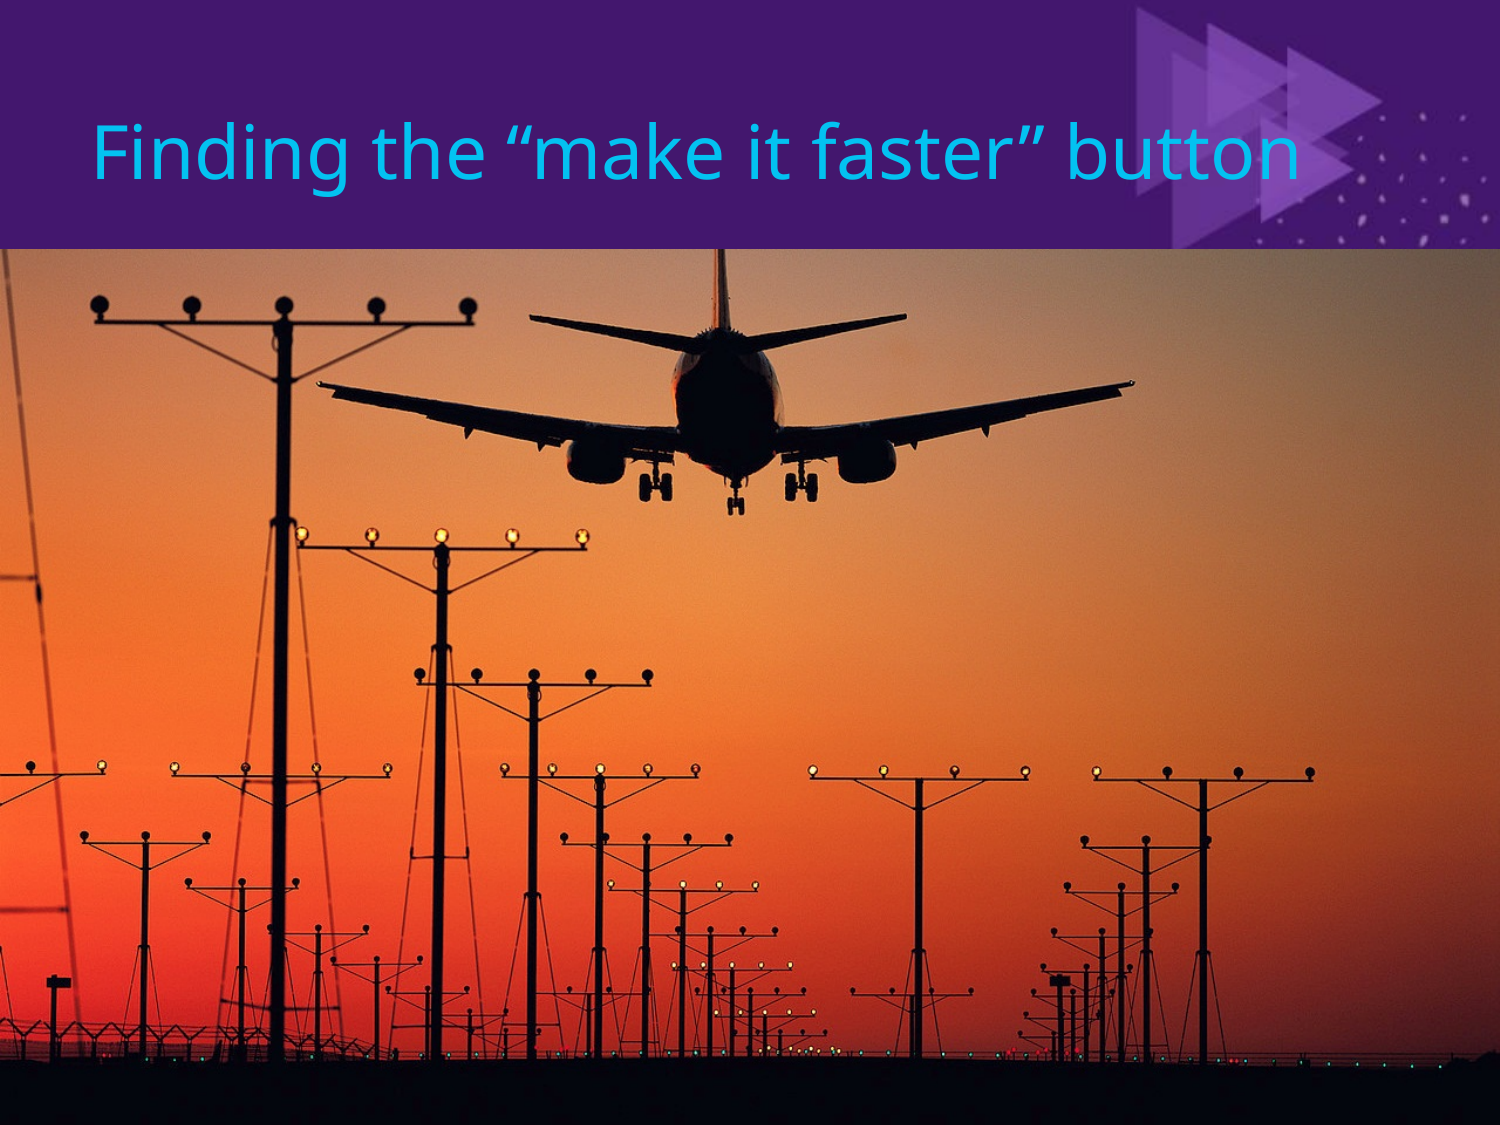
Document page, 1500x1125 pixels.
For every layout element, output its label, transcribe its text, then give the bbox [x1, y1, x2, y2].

picture [0, 0, 1500, 1125]
title Finding the “make it faster” button [75, 56, 1425, 244]
